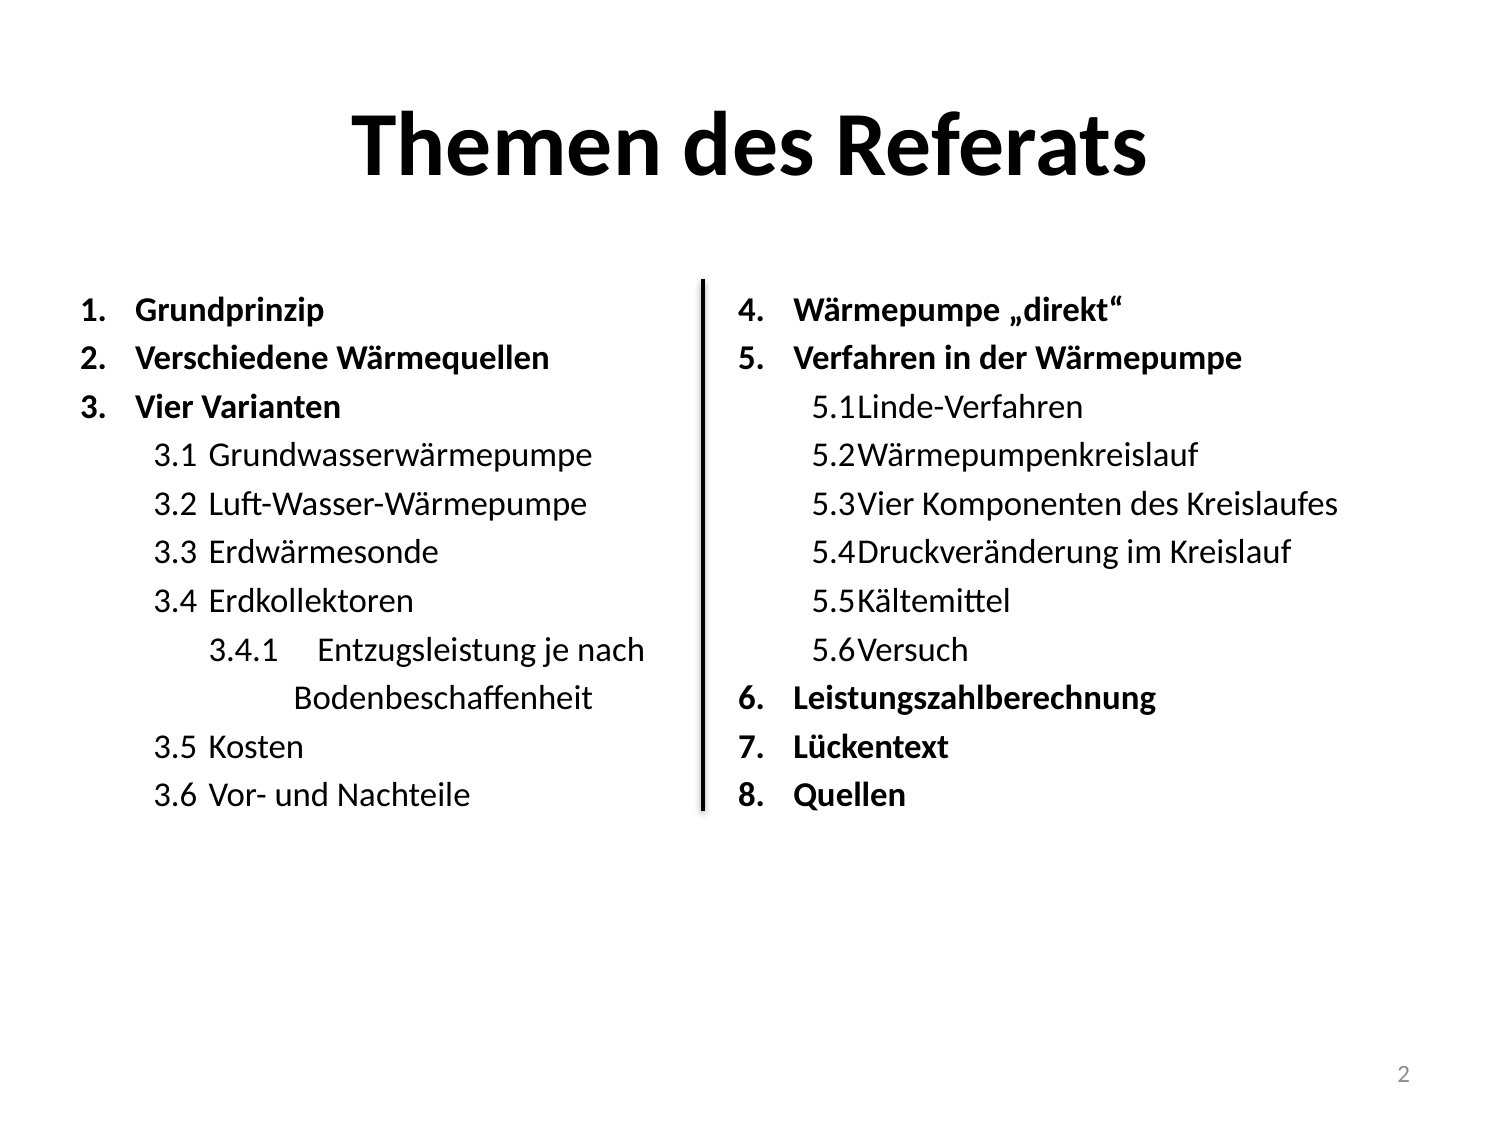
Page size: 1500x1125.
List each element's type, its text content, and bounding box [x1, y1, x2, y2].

slide_number 2 [1074, 1042, 1425, 1103]
title Themen des Referats [75, 45, 1425, 233]
list Grundprinzip Verschiedene Wärmequellen Vier Varianten 3.1 Grundwasserwärmepumpe 3.2 Luft-Wasser-Wärmepumpe 3.3 Erdwärmesonde 3.4 Erdkollektoren 3.4.1 Entzugsleistung je nach Bodenbeschaffenheit 3.5 Kosten 3.6 Vor- und Nachteile Wärmepumpe „direkt“ Verfahren in der Wärmepumpe 5.1 Linde-Verfahren 5.2 Wärmepumpenkreislauf 5.3 Vier Komponenten des Kreislaufes 5.4 Druckveränderung im Kreislauf 5.5 Kältemittel 5.6 Versuch Leistungszahlberechnung Lückentext Quellen [64, 278, 1412, 1125]
